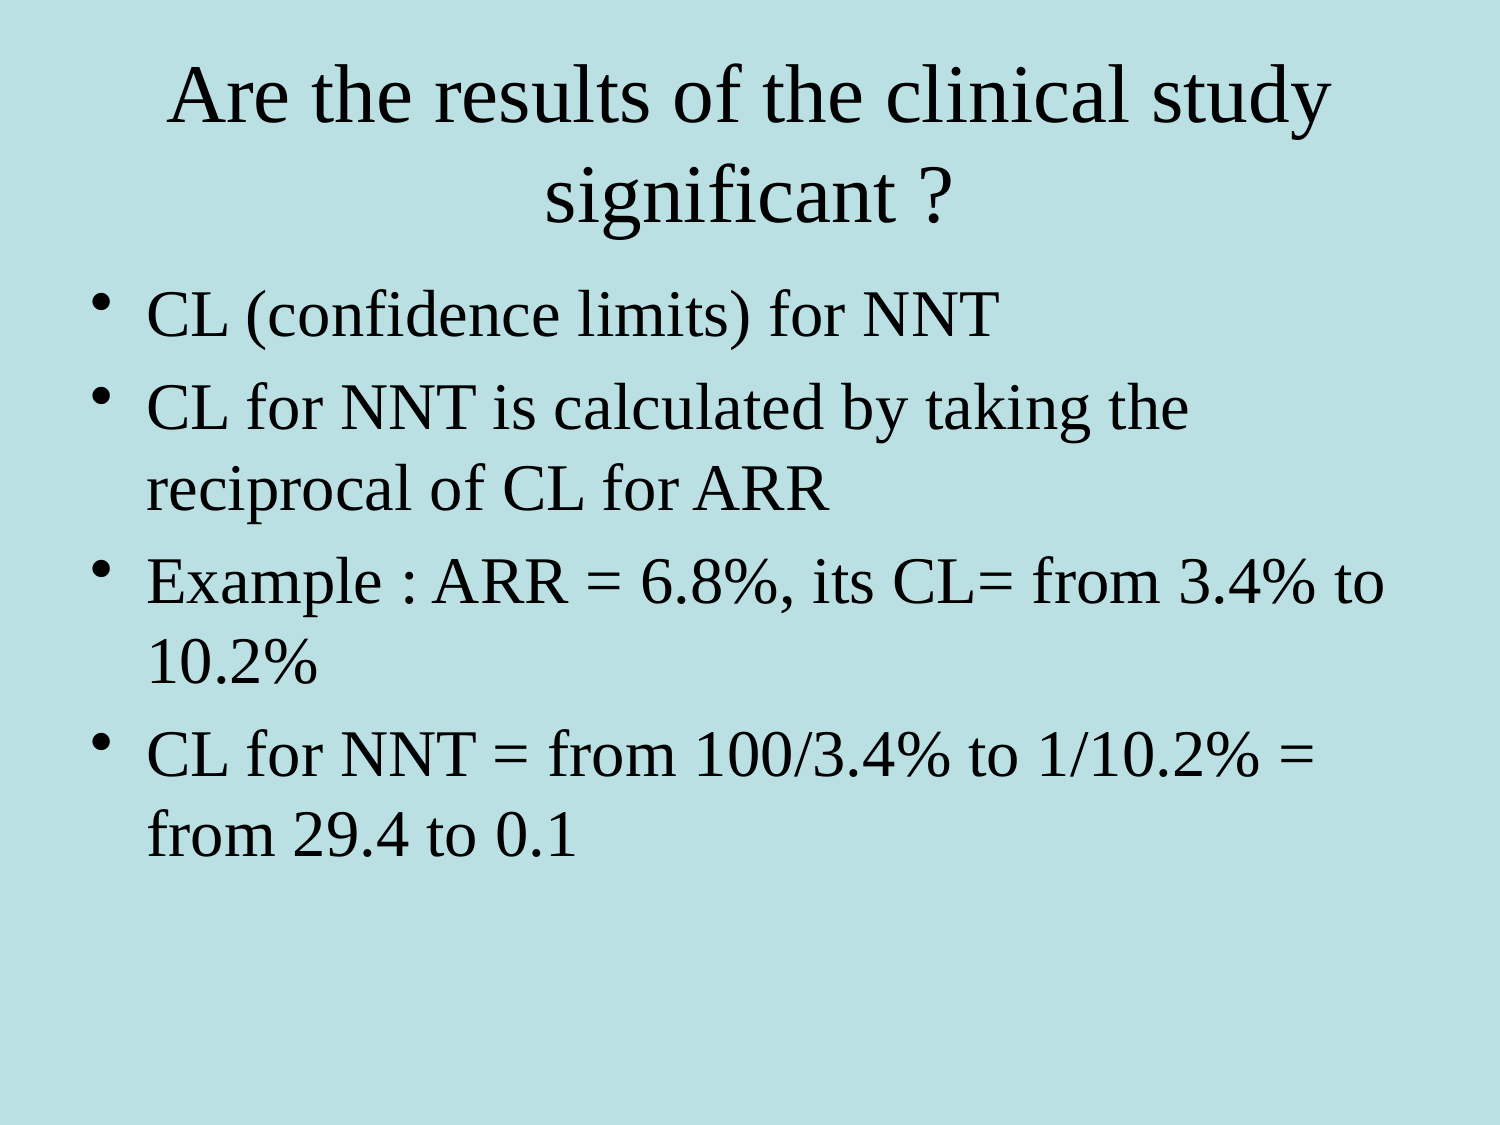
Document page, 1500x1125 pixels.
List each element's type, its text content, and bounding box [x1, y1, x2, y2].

title Are the results of the clinical study significant ? [75, 45, 1425, 233]
list CL (confidence limits) for NNT CL for NNT is calculated by taking the reciprocal of CL for ARR Example : ARR = 6.8%, its CL= from 3.4% to 10.2% CL for NNT = from 100/3.4% to 1/10.2% = from 29.4 to 0.1 [75, 262, 1425, 1005]
